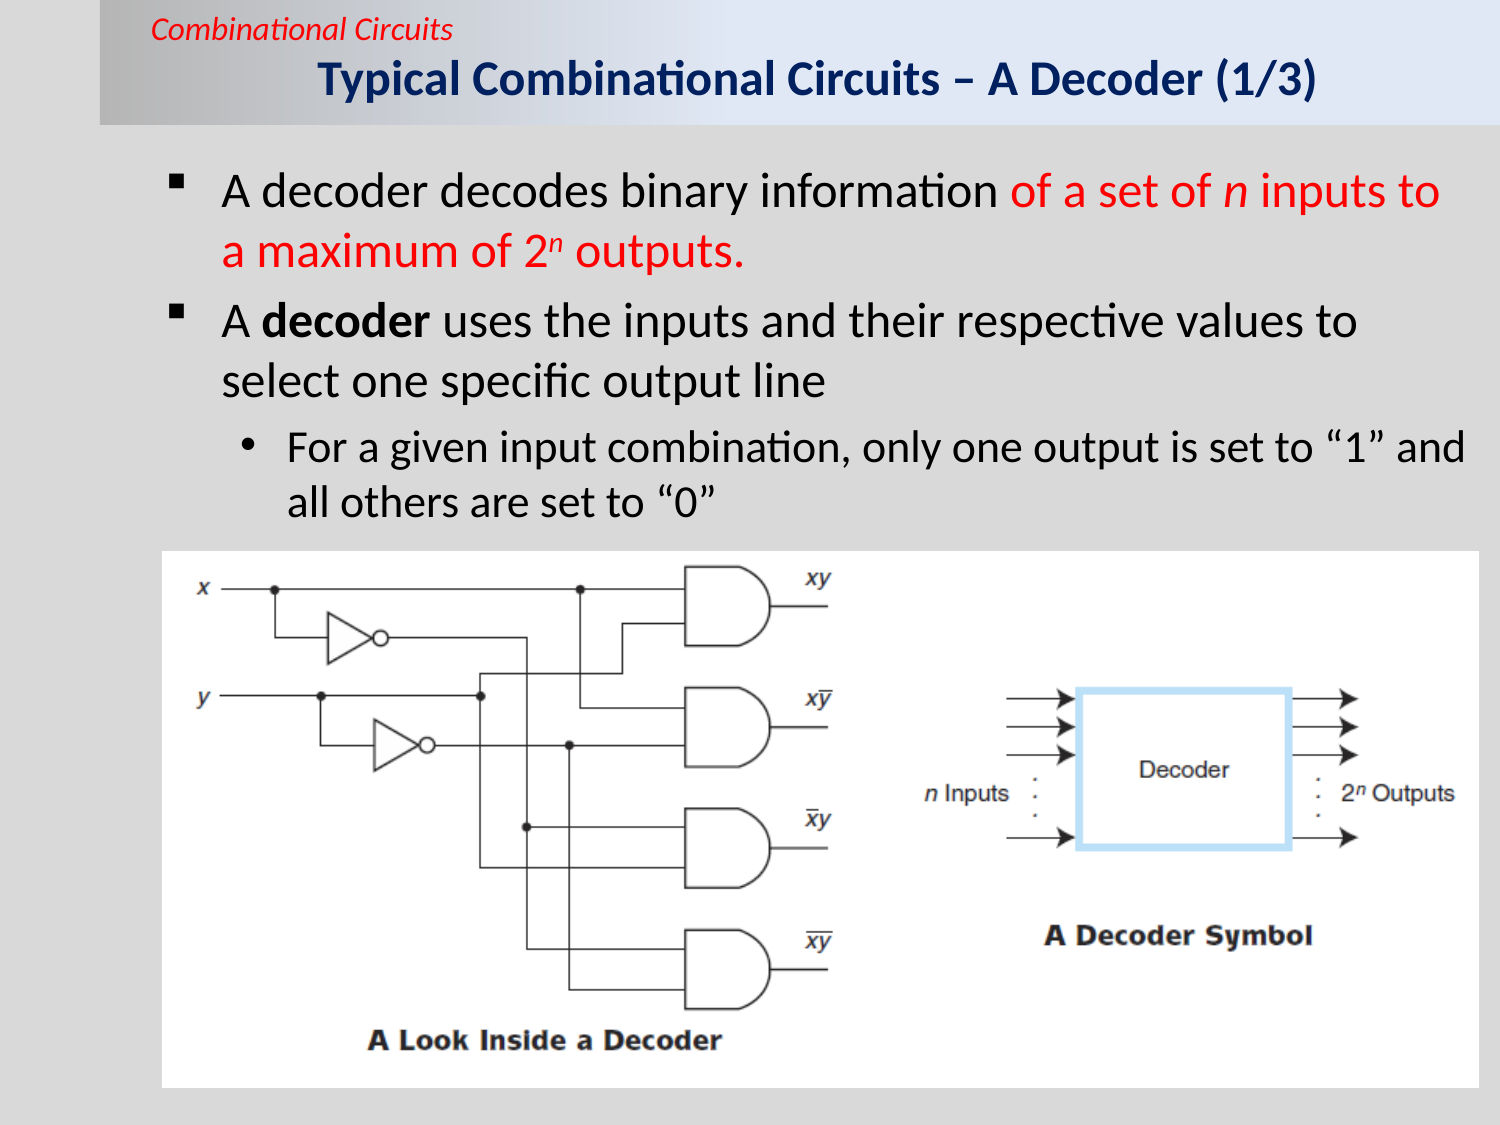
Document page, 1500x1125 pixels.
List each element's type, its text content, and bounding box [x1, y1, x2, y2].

picture [162, 551, 1479, 1088]
list A decoder decodes binary information of a set of n inputs to a maximum of 2n outputs. A decoder uses the inputs and their respective values to select one specific output line For a given input combination, only one output is set to “1” and all others are set to “0” [150, 149, 1488, 538]
title Typical Combinational Circuits – A Decoder (1/3) [135, 37, 1500, 113]
list Combinational Circuits [135, 0, 625, 50]
